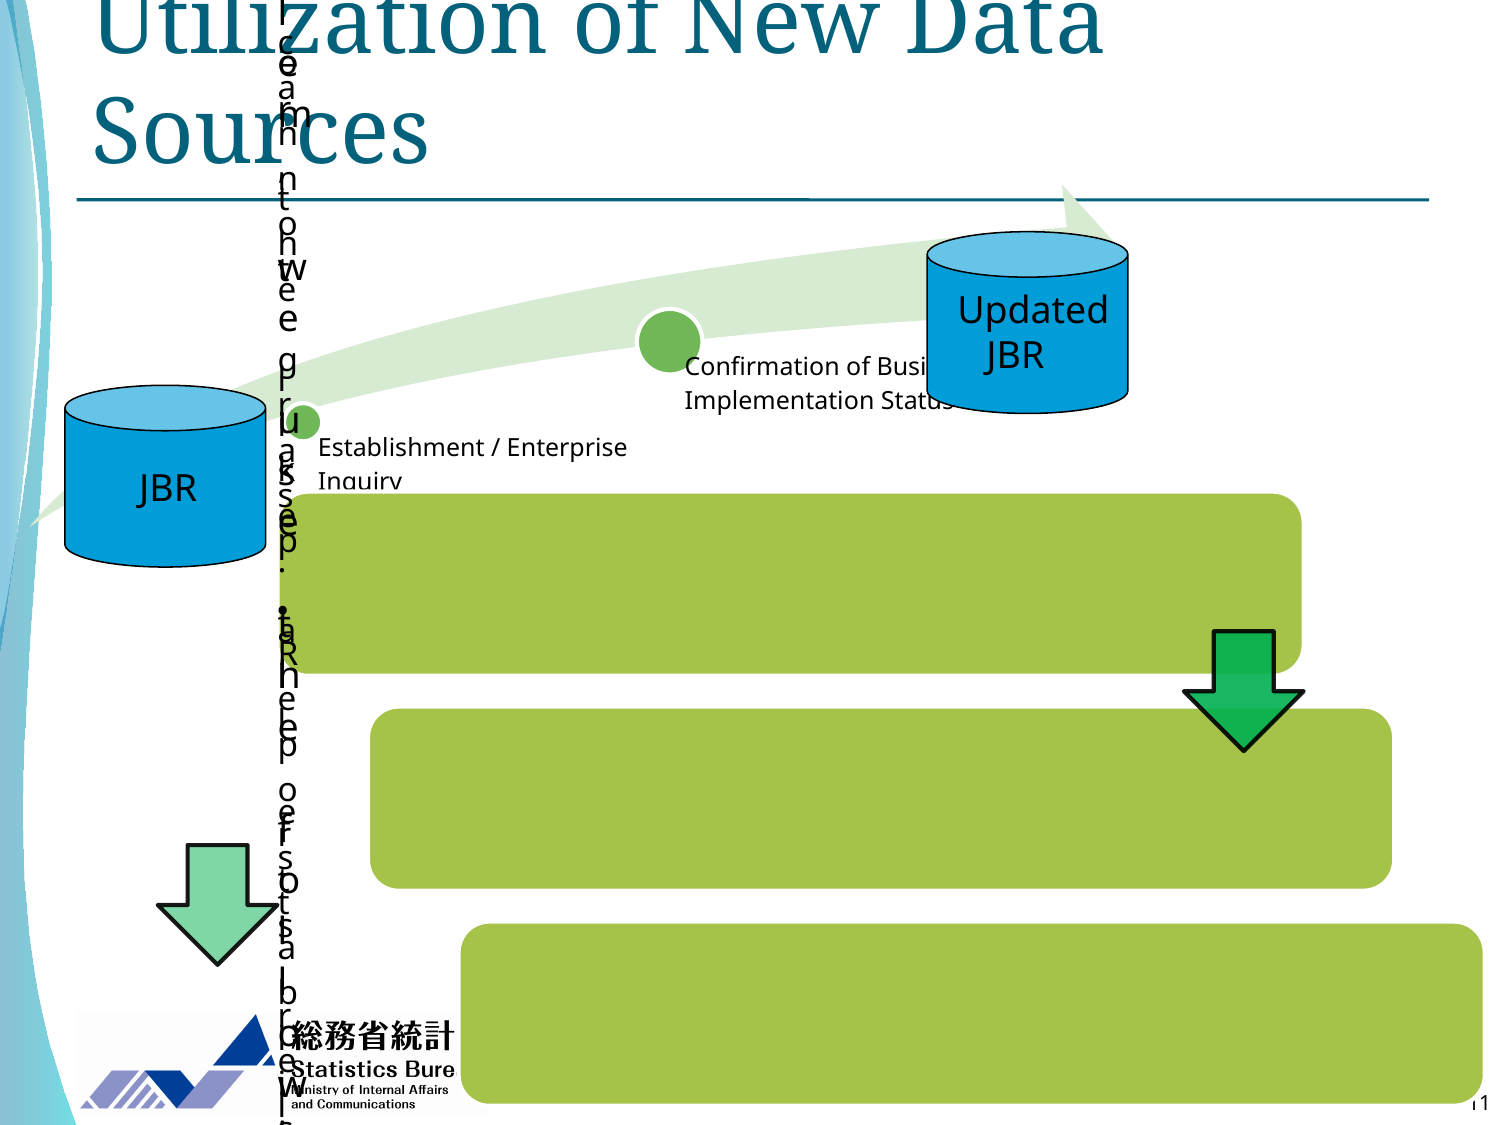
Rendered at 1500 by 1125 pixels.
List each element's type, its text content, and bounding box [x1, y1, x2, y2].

title Utilization of New Data Sources [76, 2, 1427, 190]
text_box [64, 537, 266, 568]
picture [76, 1012, 280, 1115]
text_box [29, 184, 1125, 528]
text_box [277, 491, 1485, 1107]
picture [283, 1107, 491, 1115]
slide_number 11 [1155, 1081, 1500, 1125]
